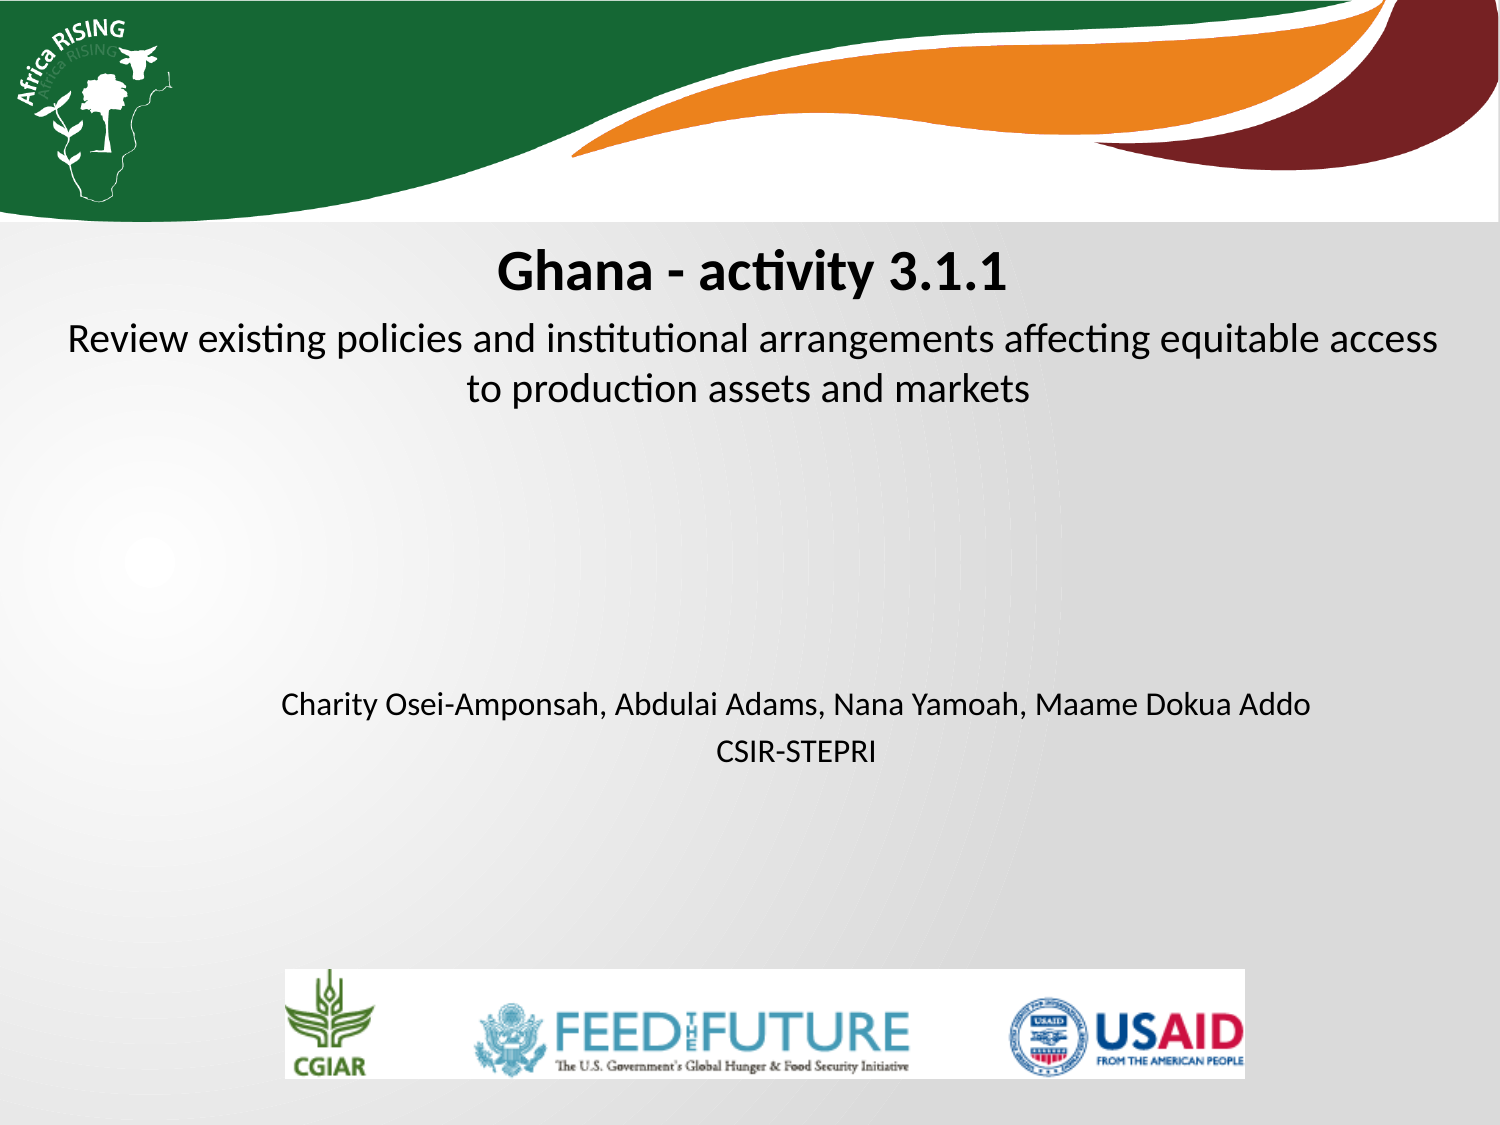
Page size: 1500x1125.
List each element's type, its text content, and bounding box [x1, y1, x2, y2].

picture [285, 969, 1245, 1079]
list Charity Osei-Amponsah, Abdulai Adams, Nana Yamoah, Maame Dokua Addo CSIR-STEPRI [212, 675, 1363, 788]
list Ghana - activity 3.1.1 Review existing policies and institutional arrangements affecting equitable access to production assets and markets [24, 224, 1463, 450]
picture [0, 0, 1499, 222]
